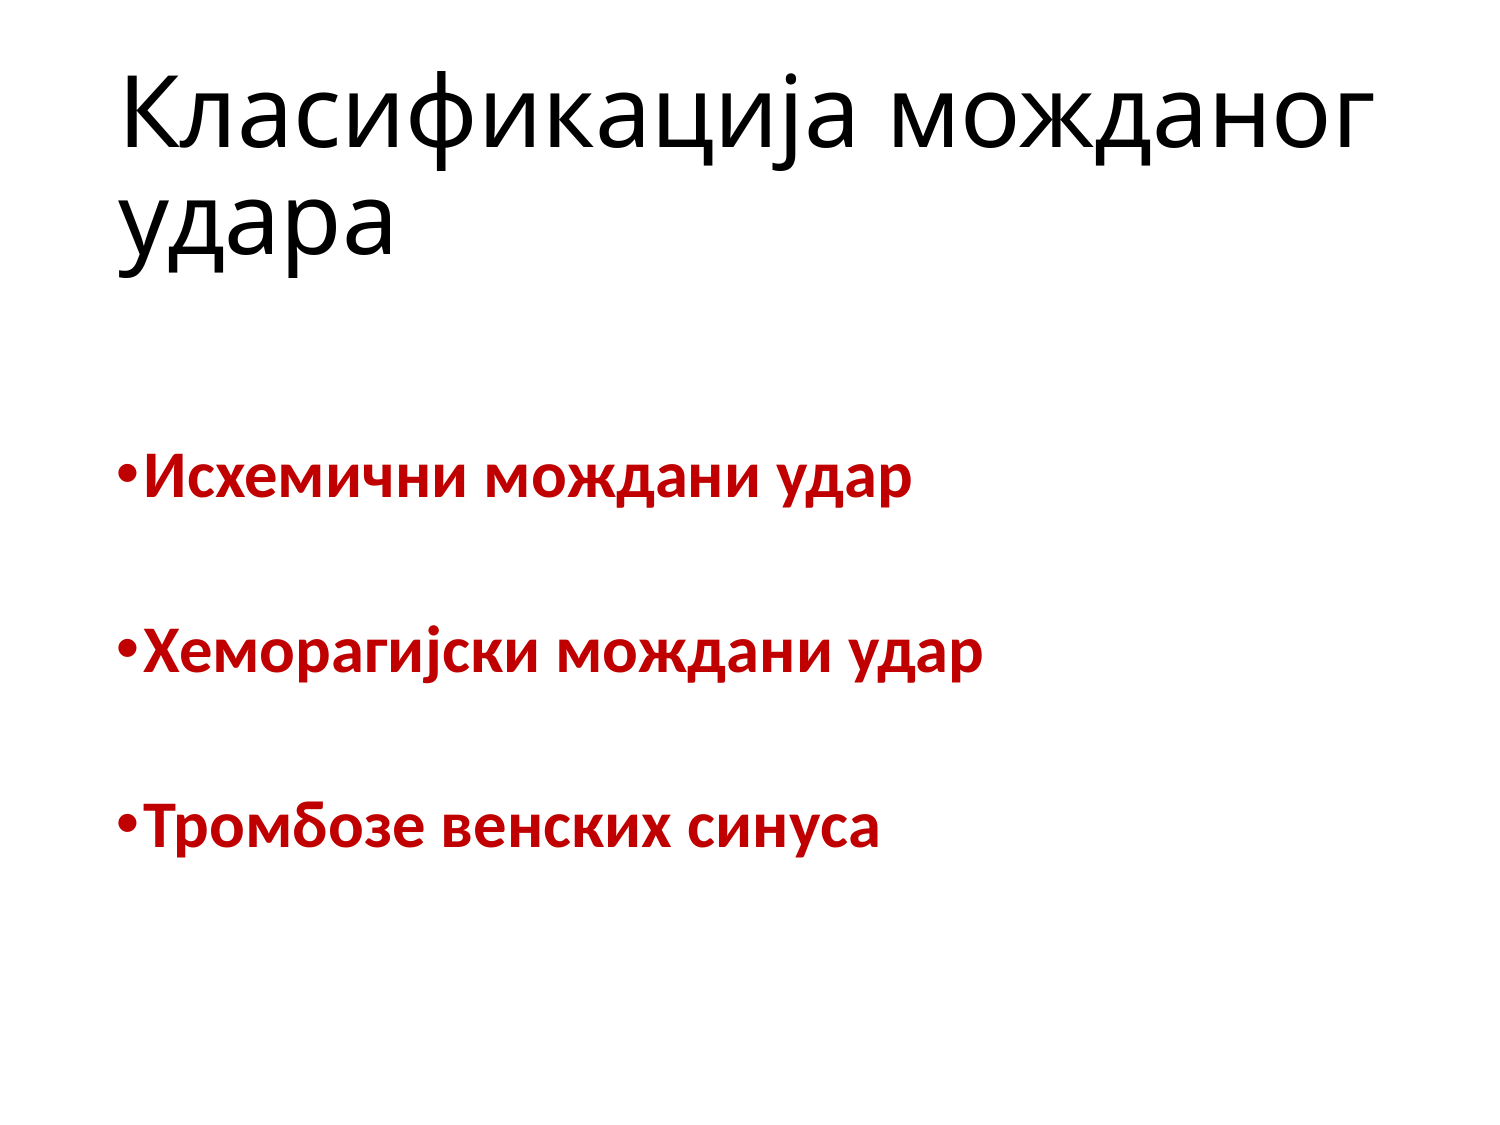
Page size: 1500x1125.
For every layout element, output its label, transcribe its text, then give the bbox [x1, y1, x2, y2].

title Класификација можданог удара [103, 59, 1397, 278]
list Исхемични мождани удар Хеморагијски мождани удар Тромбозе венских синуса [100, 432, 1395, 1125]
